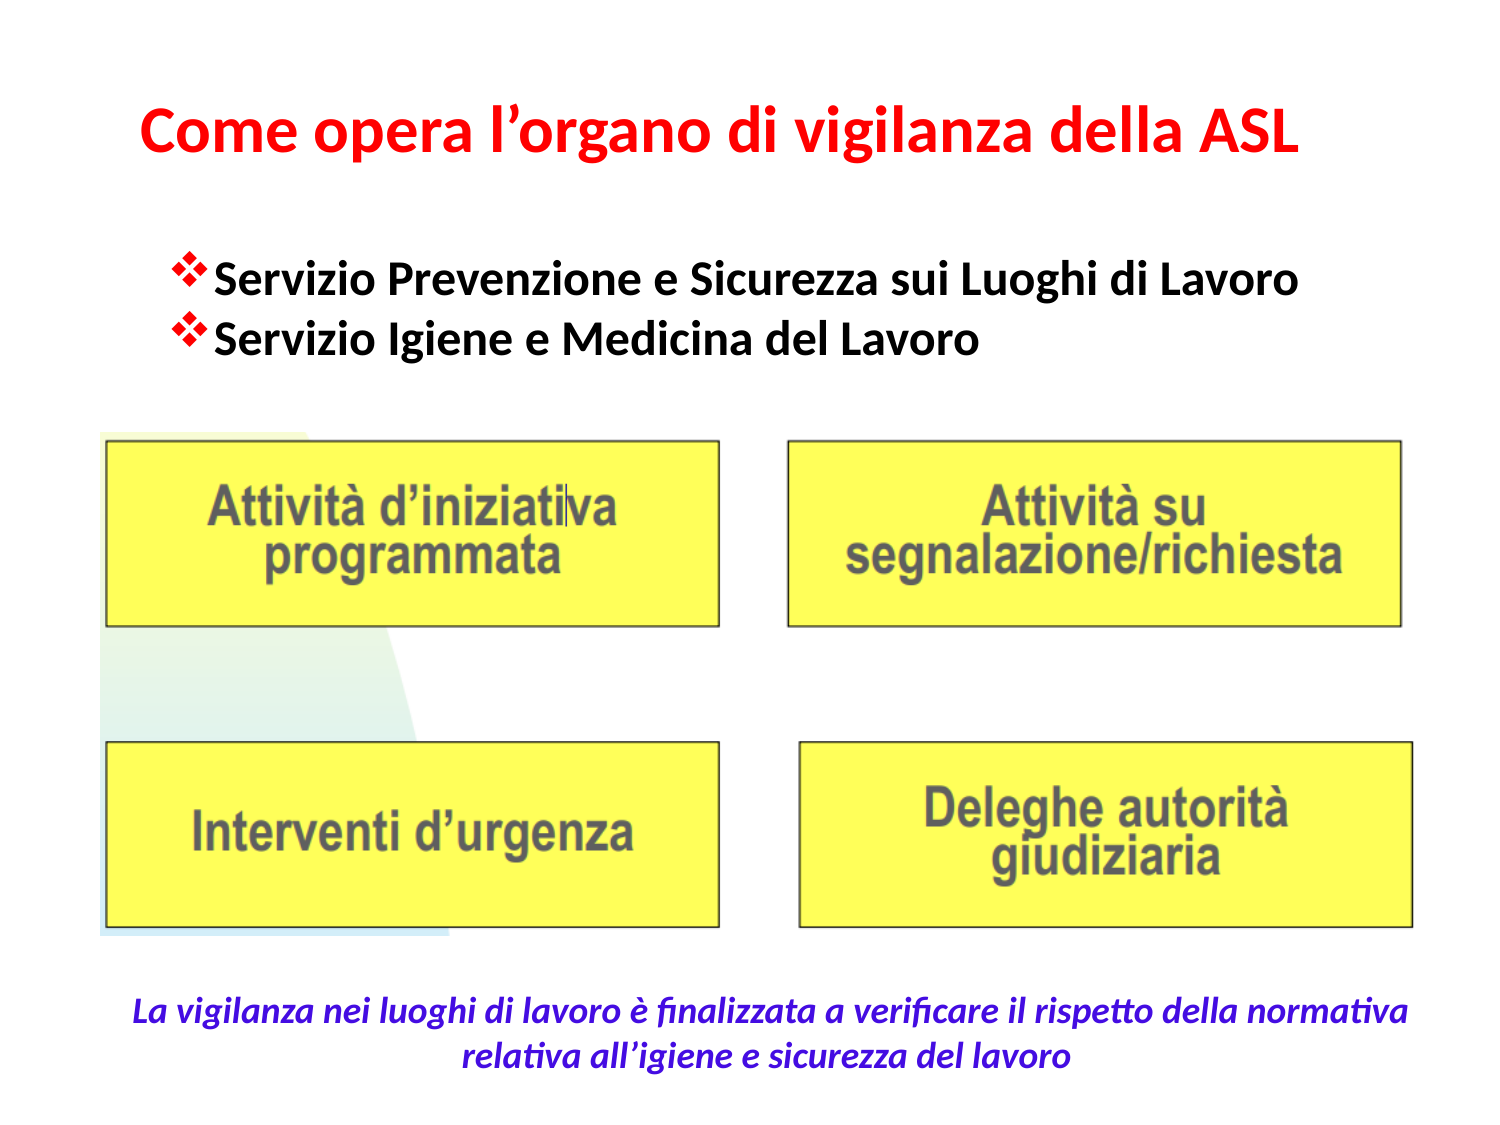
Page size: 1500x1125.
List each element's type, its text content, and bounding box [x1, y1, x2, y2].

text_box La vigilanza nei luoghi di lavoro è finalizzata a verificare il rispetto della normativa relativa all’igiene e sicurezza del lavoro [101, 978, 1442, 1084]
text_box Come opera l’organo di vigilanza della ASL Servizio Prevenzione e Sicurezza sui Luoghi di Lavoro Servizio Igiene e Medicina del Lavoro [64, 78, 1376, 373]
picture [99, 432, 1421, 936]
